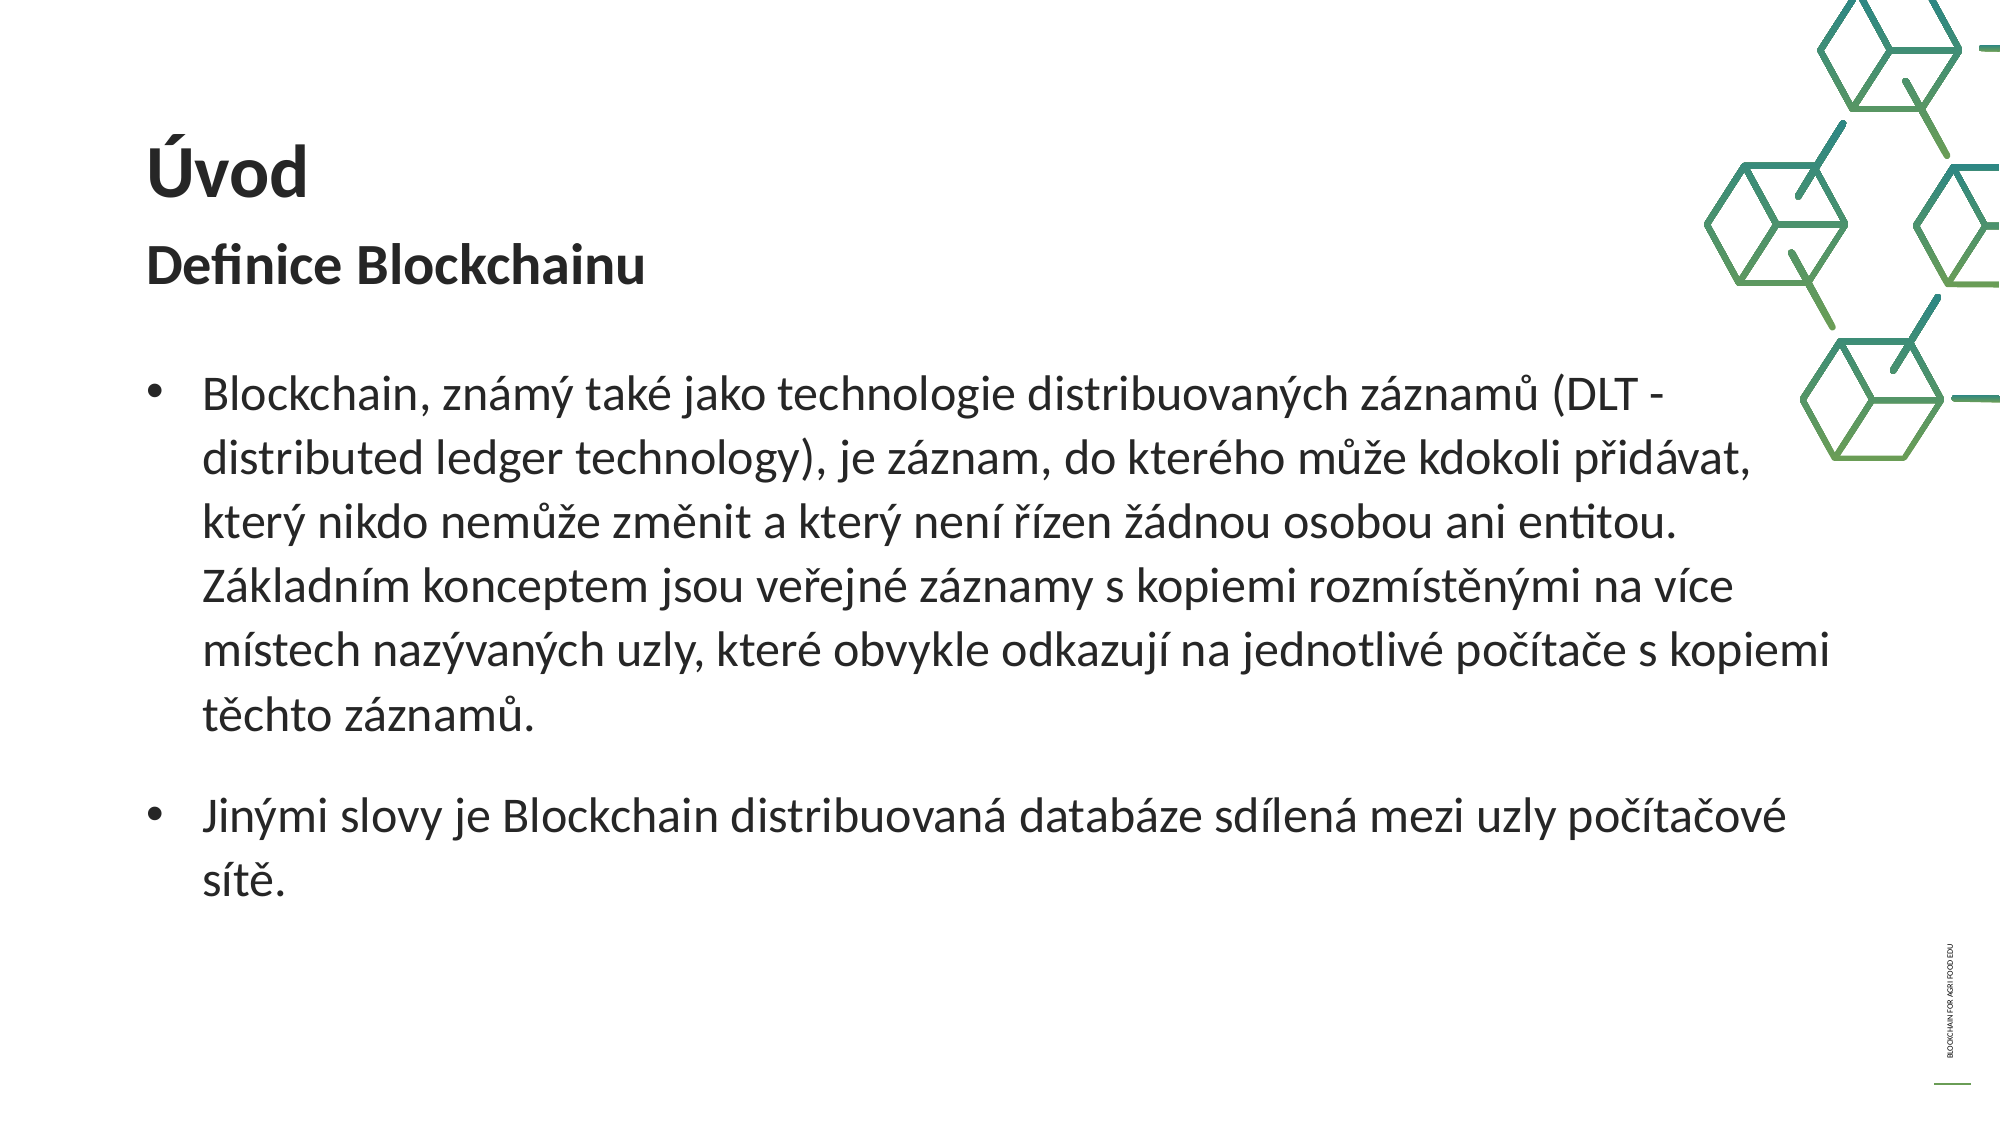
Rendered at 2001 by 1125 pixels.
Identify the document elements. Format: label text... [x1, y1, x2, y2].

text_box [1703, 0, 2000, 462]
list Úvod Definice Blockchainu [130, 124, 1698, 337]
list Blockchain, známý také jako technologie distribuovaných záznamů (DLT - distributed ledger technology), je záznam, do kterého může kdokoli přidávat, který nikdo nemůže změnit a který není řízen žádnou osobou ani entitou. Základním konceptem jsou veřejné záznamy s kopiemi rozmístěnými na více místech nazývaných uzly, které obvykle odkazují na jednotlivé počítače s kopiemi těchto záznamů. Jinými slovy je Blockchain distribuovaná databáze sdílená mezi uzly počítačové sítě. [130, 348, 1869, 1035]
